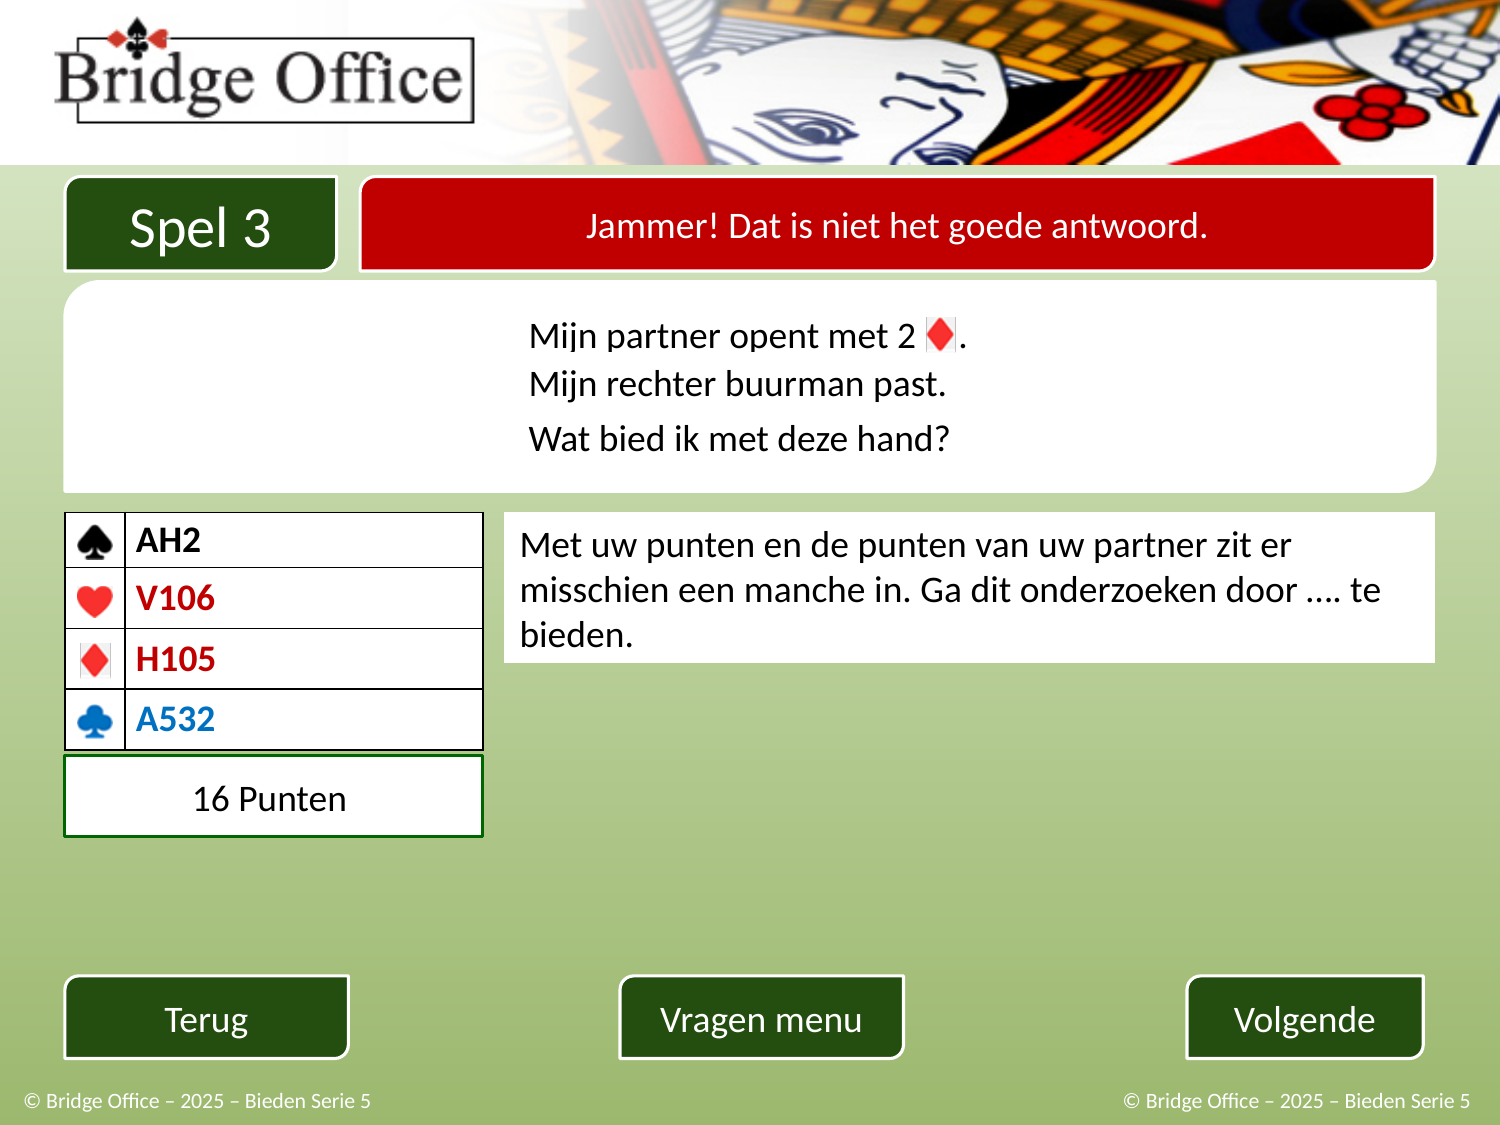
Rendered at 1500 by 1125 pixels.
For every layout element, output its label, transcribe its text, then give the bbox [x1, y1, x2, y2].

picture [922, 317, 959, 353]
picture [77, 524, 114, 561]
table_cell [66, 690, 124, 749]
table_cell [66, 568, 124, 628]
text_box Spel 3 [63, 179, 339, 273]
picture [77, 585, 114, 618]
table_cell [66, 629, 124, 688]
text_box Vragen menu [618, 974, 906, 1061]
picture [77, 703, 114, 740]
table_cell H105 [126, 629, 482, 688]
text_box Mijn rechter buurman past. [513, 352, 987, 406]
text_box Mijn partner opent met 2 . [513, 303, 1022, 364]
text_box Terug [63, 974, 350, 1061]
text_box Wat bied ik met deze hand? [513, 406, 987, 467]
text_box Jammer! Dat is niet het goede antwoord. [358, 179, 1437, 273]
text_box © Bridge Office – 2025 – Bieden Serie 5 [8, 1079, 393, 1121]
table_header [66, 513, 124, 567]
picture [77, 643, 114, 679]
table_cell V106 [126, 568, 482, 628]
text_box 16 Punten [63, 754, 484, 838]
table_cell A532 [126, 690, 482, 749]
text_box Volgende [1185, 974, 1425, 1061]
picture [0, 0, 1500, 166]
table_header AH2 [126, 513, 482, 567]
text_box Met uw punten en de punten van uw partner zit er misschien een manche in. Ga dit onderzoeken door …. te bieden. [504, 512, 1435, 663]
text_box © Bridge Office – 2025 – Bieden Serie 5 [1107, 1079, 1500, 1121]
text_box [63, 280, 1437, 493]
